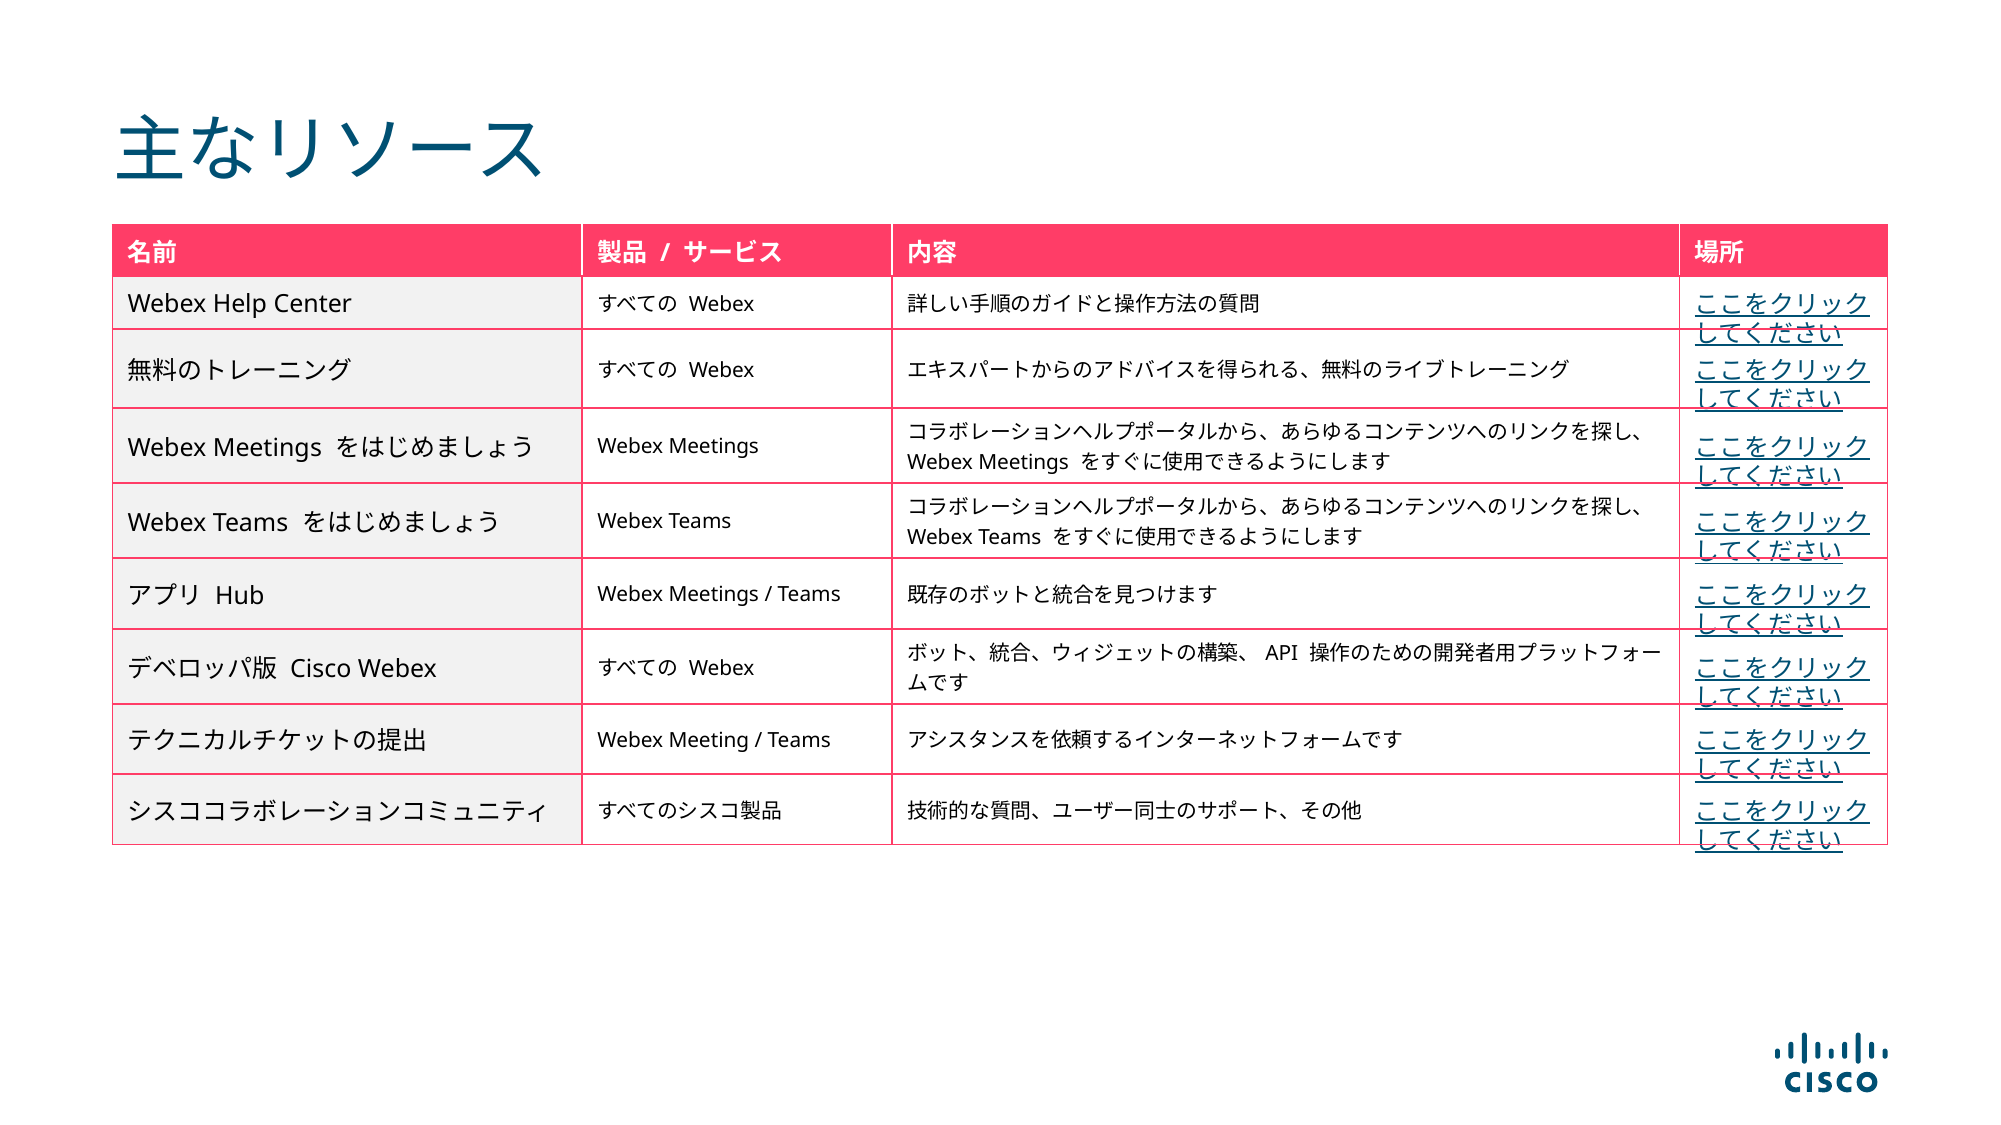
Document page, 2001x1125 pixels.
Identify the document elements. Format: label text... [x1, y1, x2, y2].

table_cell Webex Teams をはじめましょう [113, 484, 581, 557]
table_header 名前 [113, 226, 581, 275]
table_header 内容 [893, 226, 1679, 275]
table_cell すべての Webex [583, 630, 891, 703]
table_cell テクニカルチケットの提出 [113, 705, 581, 773]
text_box 主なリソース [112, 112, 1888, 225]
table_cell ここをクリックしてください [1680, 705, 1887, 773]
table_cell ボット、統合、ウィジェットの構築、API 操作のための開発者用プラットフォームです [893, 630, 1679, 703]
text_box [1828, 1048, 1834, 1059]
text_box [1842, 1041, 1848, 1059]
text_box [1869, 1041, 1875, 1059]
text_box [1836, 1071, 1852, 1093]
table_cell ここをクリックしてください [1680, 484, 1887, 557]
text_box [1818, 1071, 1832, 1093]
table_cell Webex Teams [583, 484, 891, 557]
text_box [1801, 1032, 1807, 1064]
table_cell ここをクリックしてください [1680, 409, 1887, 482]
table_cell ここをクリックしてください [1680, 330, 1887, 407]
table_cell すべてのシスコ製品 [583, 775, 891, 844]
table_cell Webex Help Center [113, 277, 581, 328]
table_cell すべての Webex [583, 277, 891, 328]
table_cell Webex Meetings をはじめましょう [113, 409, 581, 482]
table_cell 技術的な質問、ユーザー同士のサポート、その他 [893, 775, 1679, 844]
text_box [1815, 1041, 1821, 1059]
table_cell シスココラボレーションコミュニティ [113, 775, 581, 844]
table_cell Webex Meeting / Teams [583, 705, 891, 773]
table_cell コラボレーションヘルプポータルから、あらゆるコンテンツへのリンクを探し、Webex Teams をすぐに使用できるようにします [893, 484, 1679, 557]
table_header 場所 [1680, 226, 1887, 275]
text_box [1788, 1041, 1794, 1059]
text_box [1882, 1048, 1888, 1059]
table_header 製品 / サービス [583, 226, 891, 275]
table_cell ここをクリックしてください [1680, 559, 1887, 628]
table_cell ここをクリックしてください [1680, 775, 1887, 844]
table_cell 詳しい手順のガイドと操作方法の質問 [893, 277, 1679, 328]
text_box [1775, 1048, 1780, 1059]
table_cell Webex Meetings [583, 409, 891, 482]
table_cell 無料のトレーニング [113, 330, 581, 407]
table_cell 既存のボットと統合を見つけます [893, 559, 1679, 628]
table_cell ここをクリックしてください [1680, 630, 1887, 703]
text_box [1855, 1032, 1861, 1064]
table_cell アプリ Hub [113, 559, 581, 628]
text_box [1806, 1072, 1812, 1092]
text_box [1856, 1071, 1878, 1093]
table_cell アシスタンスを依頼するインターネットフォームです [893, 705, 1679, 773]
table_cell コラボレーションヘルプポータルから、あらゆるコンテンツへのリンクを探し、Webex Meetings をすぐに使用できるようにします [893, 409, 1679, 482]
text_box [1785, 1071, 1801, 1093]
table_cell デベロッパ版 Cisco Webex [113, 630, 581, 703]
table_cell Webex Meetings / Teams [583, 559, 891, 628]
table_cell エキスパートからのアドバイスを得られる、無料のライブトレーニング [893, 330, 1679, 407]
table_cell ここをクリックしてください [1680, 277, 1887, 328]
table_cell すべての Webex [583, 330, 891, 407]
